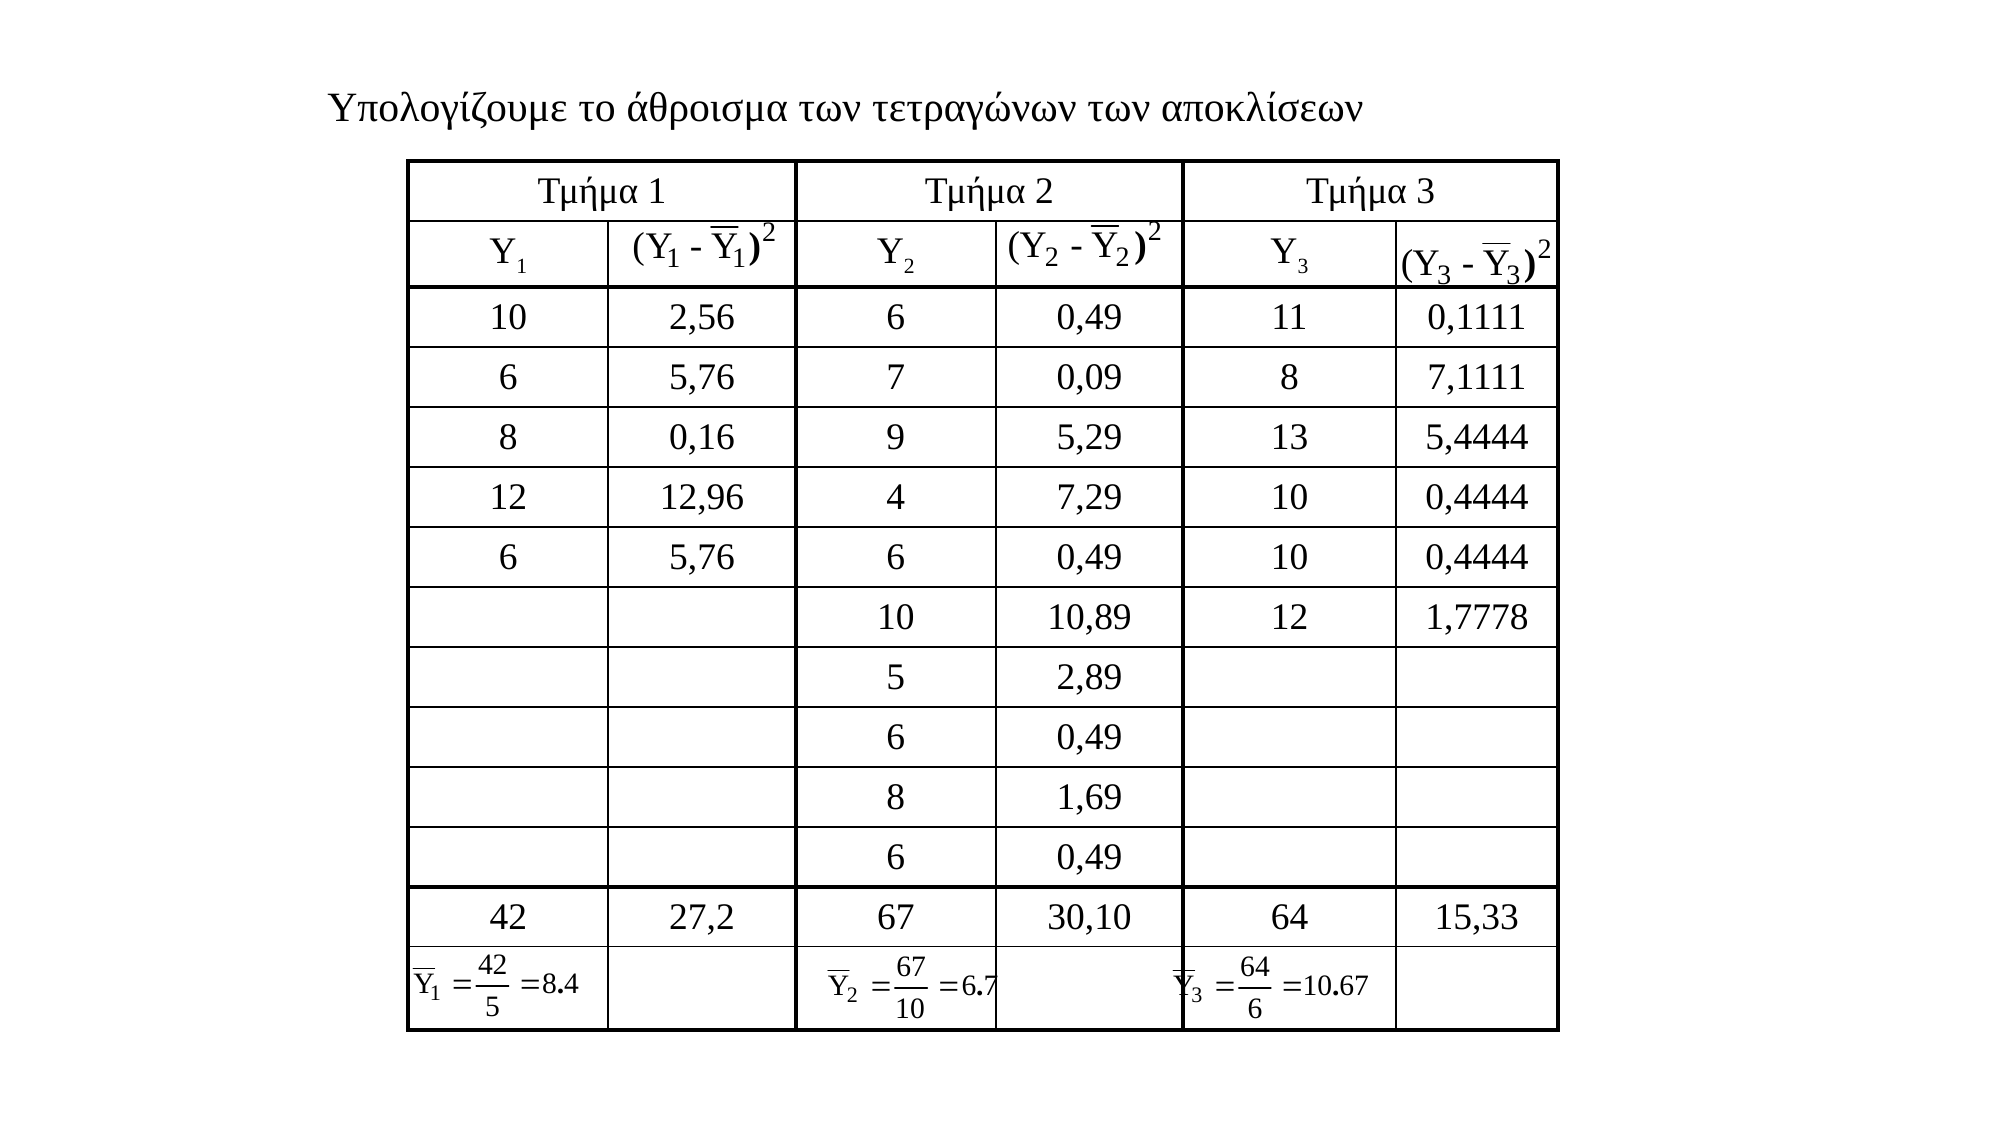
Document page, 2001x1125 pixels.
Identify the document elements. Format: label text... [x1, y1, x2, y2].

table_cell 10,89 [997, 588, 1181, 646]
table_cell 30,10 [997, 889, 1181, 946]
table_cell [1397, 768, 1556, 826]
table_cell 0,16 [609, 408, 794, 466]
table_cell Y3 [1185, 222, 1395, 285]
table_cell 10 [1185, 528, 1395, 586]
table_cell 6 [798, 289, 995, 346]
table_header Τμήμα 2 [798, 163, 1181, 220]
table_cell [1185, 768, 1395, 826]
table_cell 7,29 [997, 468, 1181, 526]
table_cell [609, 648, 794, 706]
table_cell [609, 828, 794, 885]
table_cell 15,33 [1397, 889, 1556, 946]
table_cell 0,49 [997, 528, 1181, 586]
table_cell 42 [410, 889, 607, 946]
table_cell [1185, 708, 1395, 766]
table_cell 0,49 [997, 828, 1181, 885]
table_cell 5,4444 [1397, 408, 1556, 466]
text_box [1002, 210, 1169, 273]
table_cell 6 [798, 708, 995, 766]
table_cell [798, 947, 995, 1028]
table_cell 8 [798, 768, 995, 826]
table_cell 6 [410, 528, 607, 586]
table_cell [609, 768, 794, 826]
table_cell 67 [798, 889, 995, 946]
table_cell 64 [1185, 889, 1395, 946]
table_cell [1397, 708, 1556, 766]
table_cell 6 [410, 348, 607, 406]
table_cell 10 [798, 588, 995, 646]
table_cell 5 [798, 648, 995, 706]
table_cell [1185, 828, 1395, 885]
table_cell 0,49 [997, 289, 1181, 346]
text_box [1395, 228, 1559, 294]
table_cell [609, 588, 794, 646]
table_cell 5,29 [997, 408, 1181, 466]
table_cell 27,2 [609, 889, 794, 946]
table_cell 0,09 [997, 348, 1181, 406]
table_cell 4 [798, 468, 995, 526]
table_cell 6 [798, 828, 995, 885]
table_cell [1397, 648, 1556, 706]
table_cell [1397, 947, 1556, 1028]
table_cell 0,4444 [1397, 468, 1556, 526]
table_cell [410, 828, 607, 885]
table_cell [1397, 222, 1556, 228]
table_cell [1185, 648, 1395, 706]
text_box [627, 211, 784, 275]
table_cell 9 [798, 408, 995, 466]
table_cell [997, 222, 1181, 285]
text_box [822, 948, 1003, 1025]
table_cell [1185, 947, 1395, 1028]
table_cell [609, 708, 794, 766]
table_cell 5,76 [609, 528, 794, 586]
table_cell Y1 [410, 222, 607, 285]
table_cell 5,76 [609, 348, 794, 406]
table_header Τμήμα 1 [410, 163, 794, 220]
table_cell [609, 947, 794, 1028]
table_cell 0,49 [997, 708, 1181, 766]
table_cell 10 [410, 289, 607, 346]
table_cell 0,1111 [1397, 294, 1556, 346]
table_cell 8 [410, 408, 607, 466]
table_cell [410, 768, 607, 826]
table_cell [410, 588, 607, 646]
table_cell 7,1111 [1397, 348, 1556, 406]
table_cell 2,56 [609, 289, 794, 346]
table_cell 12 [410, 468, 607, 526]
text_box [1168, 948, 1376, 1025]
table_cell 10 [1185, 468, 1395, 526]
table_cell 0,4444 [1397, 528, 1556, 586]
table_cell [1397, 828, 1556, 885]
table_cell 8 [1185, 348, 1395, 406]
table_cell [410, 708, 607, 766]
table_cell 11 [1185, 289, 1395, 346]
table_cell 13 [1185, 408, 1395, 466]
table_cell 2,89 [997, 648, 1181, 706]
table_cell Y2 [798, 222, 995, 285]
table_cell 1,7778 [1397, 588, 1556, 646]
table_cell [609, 222, 794, 285]
table_cell 12,96 [609, 468, 794, 526]
table_cell 7 [798, 348, 995, 406]
table_cell [410, 648, 607, 706]
text_box Υπολογίζουμε το άθροισμα των τετραγώνων των αποκλίσεων [312, 72, 1725, 138]
table_cell [410, 947, 607, 1028]
table_header Τμήμα 3 [1185, 163, 1556, 220]
table_cell 1,69 [997, 768, 1181, 826]
table_cell [997, 947, 1181, 1028]
table_cell 6 [798, 528, 995, 586]
table_cell 12 [1185, 588, 1395, 646]
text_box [408, 946, 584, 1023]
